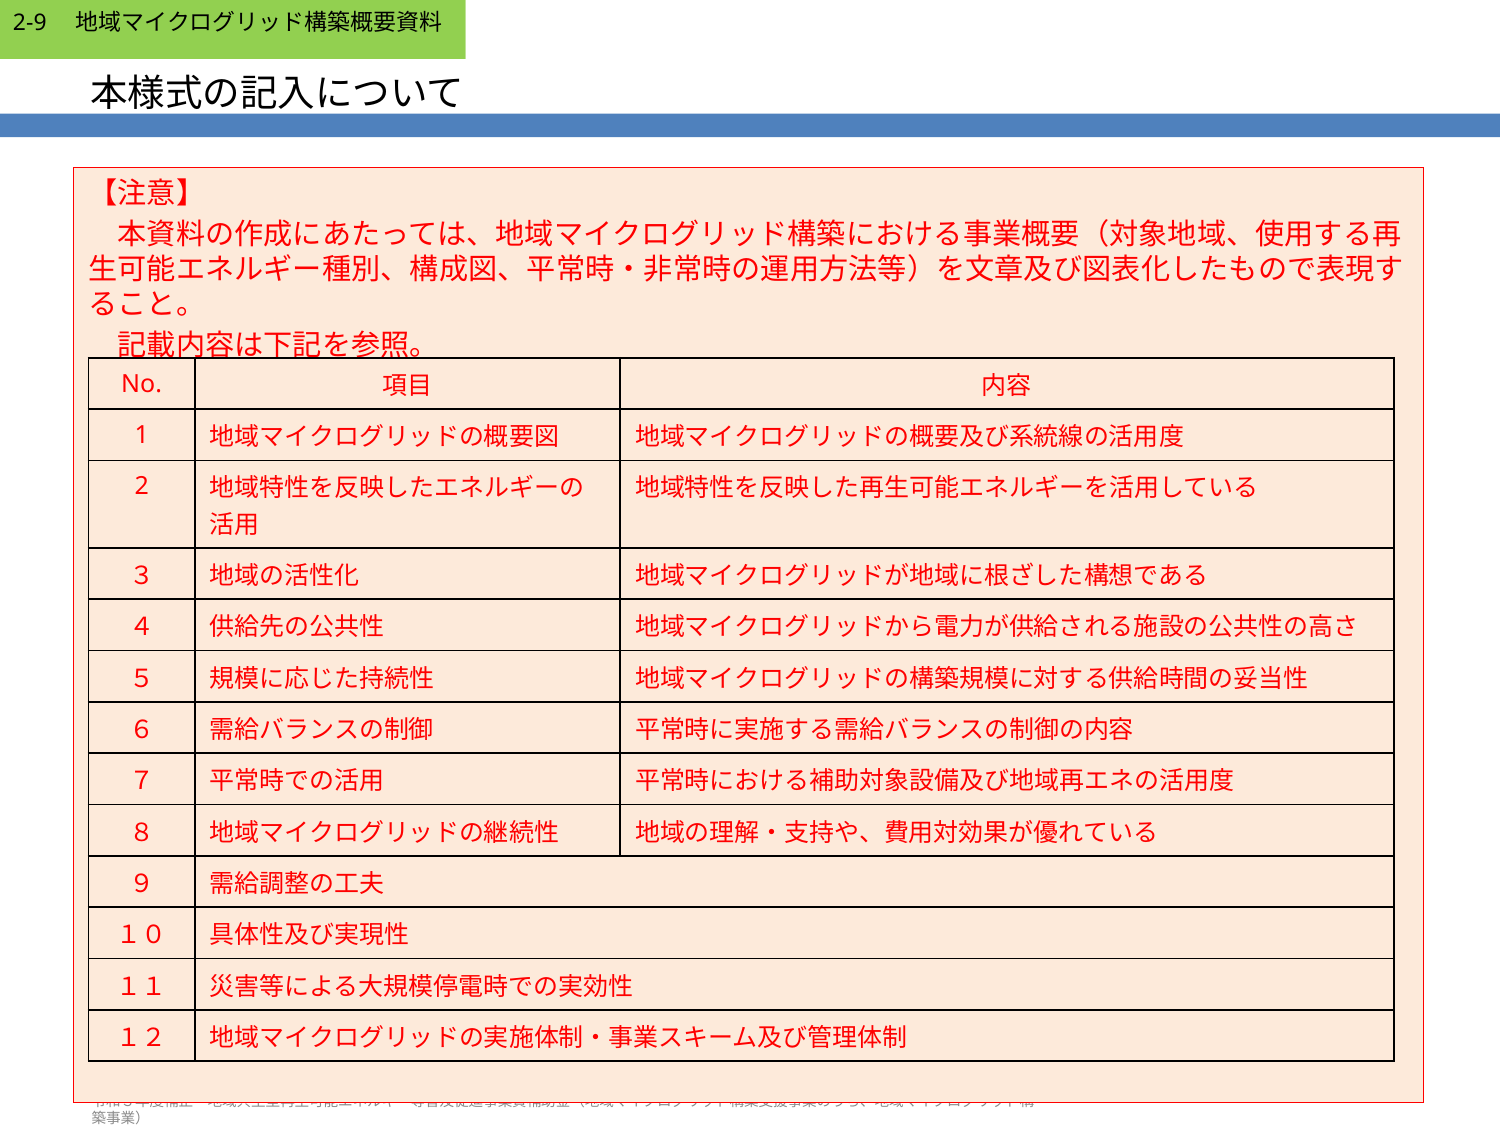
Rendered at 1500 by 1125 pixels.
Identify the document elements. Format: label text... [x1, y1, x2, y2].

table_cell 1 [89, 410, 194, 460]
table_header No. [89, 359, 194, 408]
table_cell 具体性及び実現性 [196, 908, 1393, 958]
table_cell ４ [89, 600, 194, 650]
table_cell 需給調整の工夫 [196, 857, 1393, 906]
table_cell 需給バランスの制御 [196, 703, 619, 752]
table_cell 規模に応じた持続性 [196, 651, 619, 701]
table_cell ９ [89, 857, 194, 906]
table_cell 平常時における補助対象設備及び地域再エネの活用度 [621, 754, 1393, 804]
text_box 2-9 地域マイクログリッド構築概要資料 [0, 0, 467, 61]
table_cell ３ [89, 549, 194, 598]
table_cell 地域マイクログリッドの概要図 [196, 410, 619, 460]
table_cell 地域マイクログリッドから電力が供給される施設の公共性の高さ [621, 600, 1393, 650]
table_header 内容 [621, 359, 1393, 408]
table_cell 地域の理解・支持や、費用対効果が優れている [621, 805, 1393, 855]
table_cell １０ [89, 908, 194, 958]
table_cell ６ [89, 703, 194, 752]
table_cell 地域特性を反映したエネルギーの活用 [196, 461, 619, 547]
table_cell １１ [89, 959, 194, 1009]
table_cell 地域特性を反映した再生可能エネルギーを活用している [621, 461, 1393, 547]
table_cell 地域マイクログリッドの概要及び系統線の活用度 [621, 410, 1393, 460]
table_cell 平常時に実施する需給バランスの制御の内容 [621, 703, 1393, 752]
table_cell 平常時での活用 [196, 754, 619, 804]
table_cell ７ [89, 754, 194, 804]
table_cell 地域マイクログリッドの継続性 [196, 805, 619, 855]
table_cell 地域マイクログリッドが地域に根ざした構想である [621, 549, 1393, 598]
table_cell ５ [89, 651, 194, 701]
table_cell 地域マイクログリッドの構築規模に対する供給時間の妥当性 [621, 651, 1393, 701]
table_cell 地域の活性化 [196, 549, 619, 598]
title 本様式の記入について [75, 45, 1425, 138]
table_cell １２ [89, 1011, 194, 1060]
table_header 項目 [196, 359, 619, 408]
table_cell 地域マイクログリッドの実施体制・事業スキーム及び管理体制 [196, 1011, 1393, 1060]
table_cell 供給先の公共性 [196, 600, 619, 650]
table_cell 災害等による大規模停電時での実効性 [196, 959, 1393, 1009]
list 【注意】 本資料の作成にあたっては、地域マイクログリッド構築における事業概要（対象地域、使用する再生可能エネルギー種別、構成図、平常時・非常時の運用方法等）を文章及び図表化したもので表現すること。 記載内容は下記を参照。 [73, 167, 1424, 1103]
table_cell ８ [89, 805, 194, 855]
table_cell 2 [89, 461, 194, 547]
